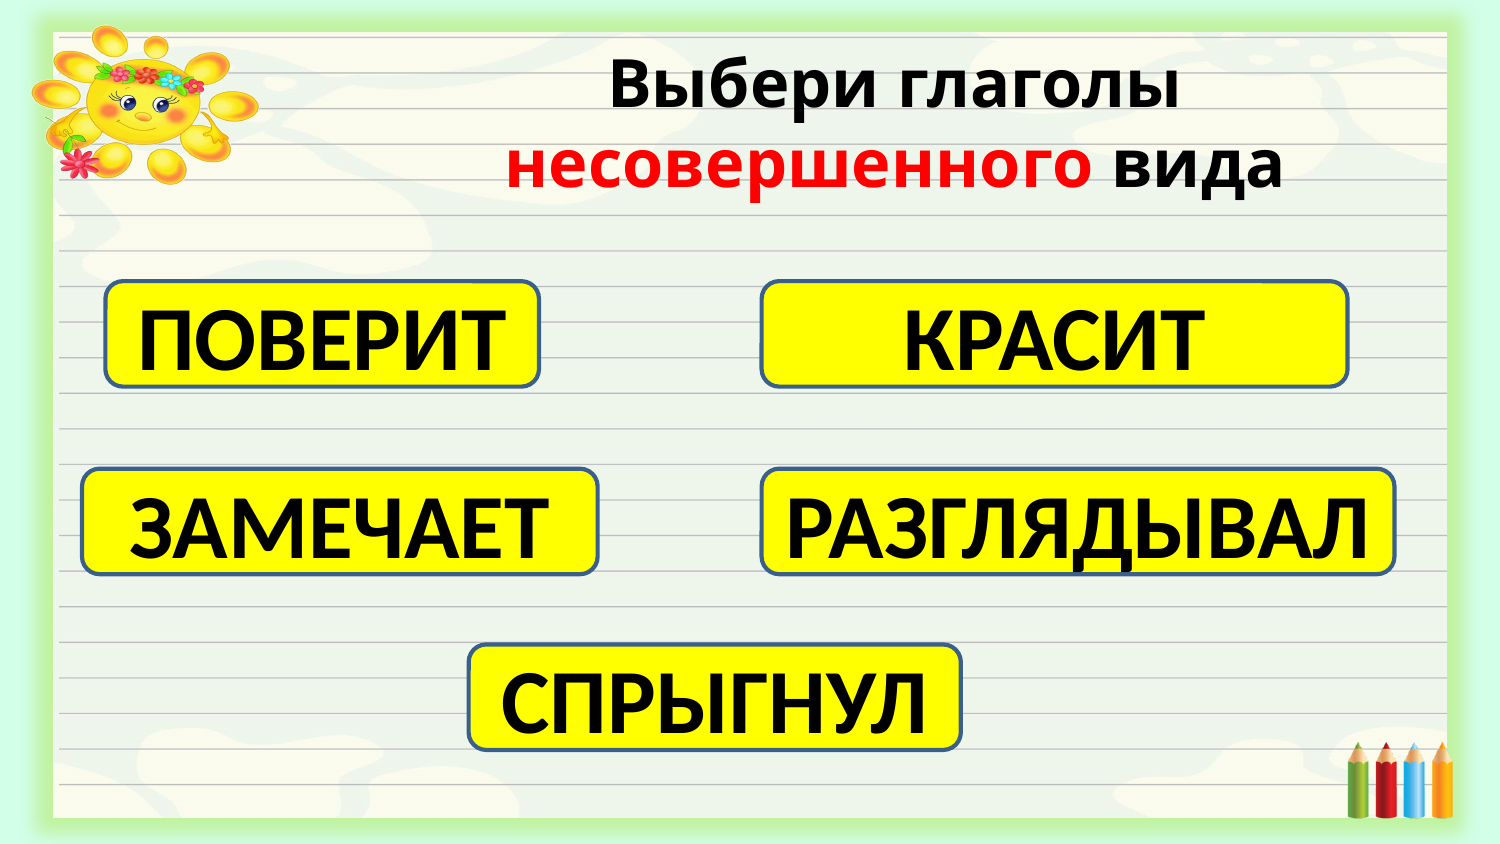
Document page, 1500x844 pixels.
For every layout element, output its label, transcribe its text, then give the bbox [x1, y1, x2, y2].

text_box РАЗГЛЯДЫВАЛ [759, 466, 1397, 577]
text_box ЗАМЕЧАЕТ [79, 466, 600, 577]
text_box СПРЫГНУЛ [466, 642, 963, 753]
text_box Выбери глаголы несовершенного вида [316, 35, 1474, 207]
text_box ПОВЕРИТ [103, 279, 542, 389]
text_box КРАСИТ [759, 279, 1350, 389]
picture [29, 23, 1459, 819]
